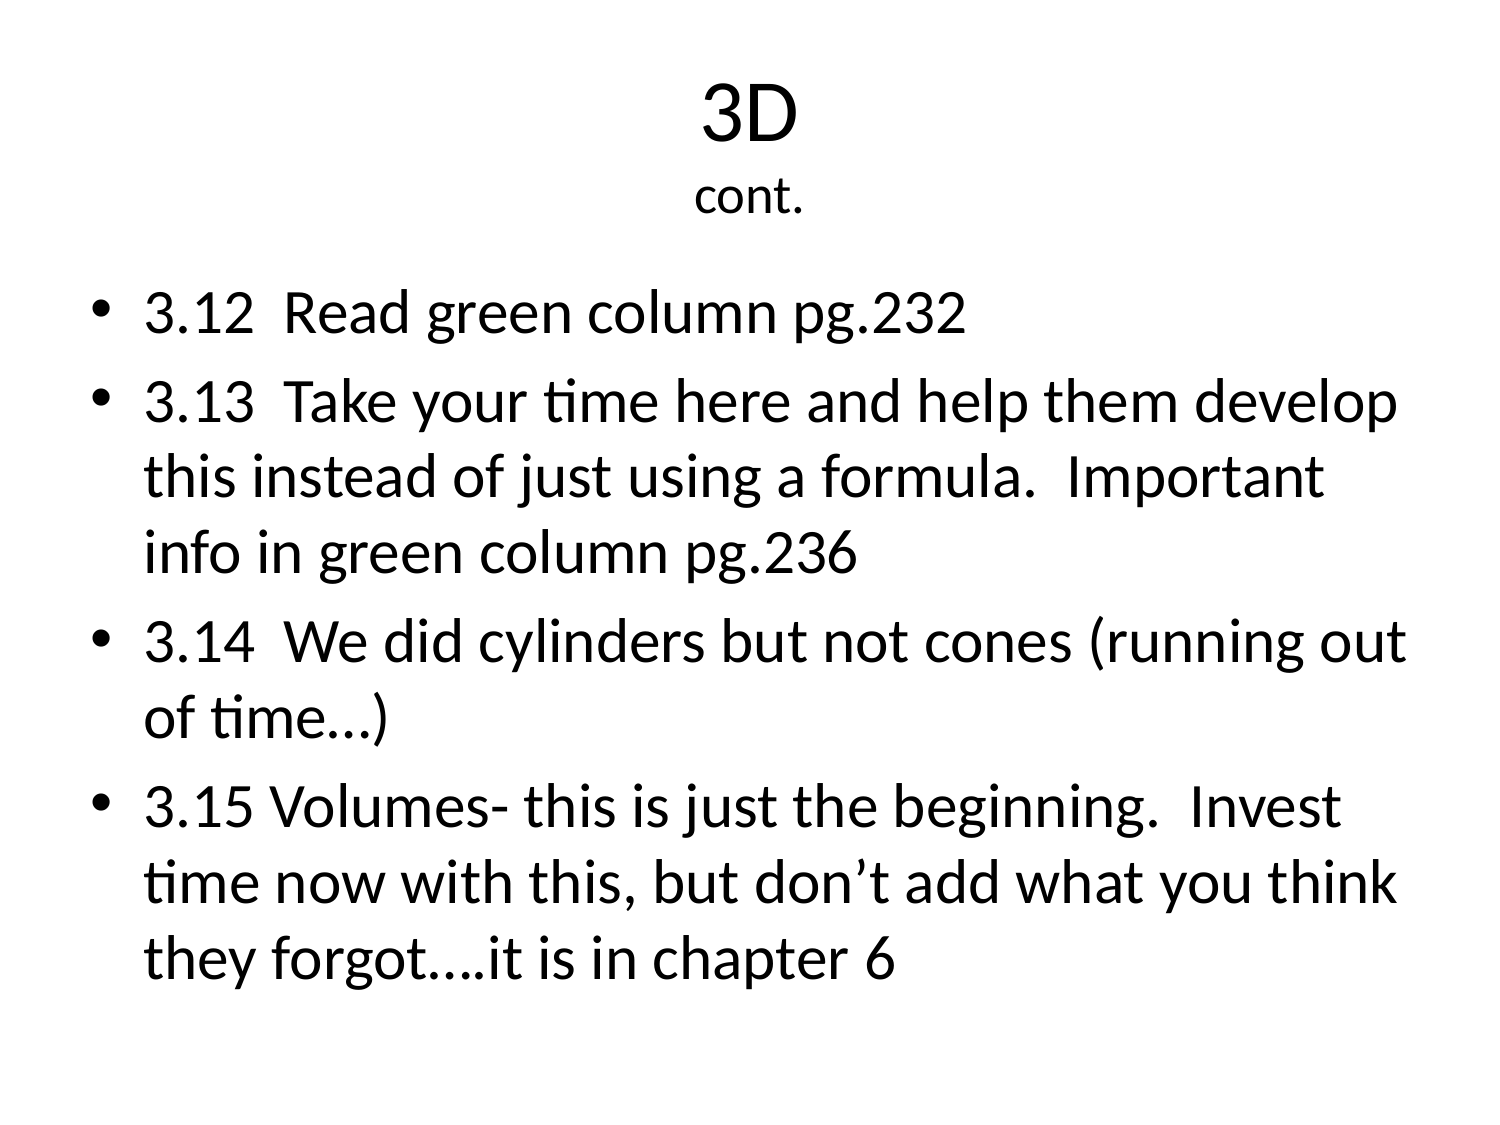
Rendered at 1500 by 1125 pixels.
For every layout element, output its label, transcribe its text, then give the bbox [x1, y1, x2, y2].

title 3D cont. [75, 45, 1425, 233]
list 3.12 Read green column pg.232 3.13 Take your time here and help them develop this instead of just using a formula. Important info in green column pg.236 3.14 We did cylinders but not cones (running out of time…) 3.15 Volumes- this is just the beginning. Invest time now with this, but don’t add what you think they forgot….it is in chapter 6 [75, 262, 1425, 1005]
